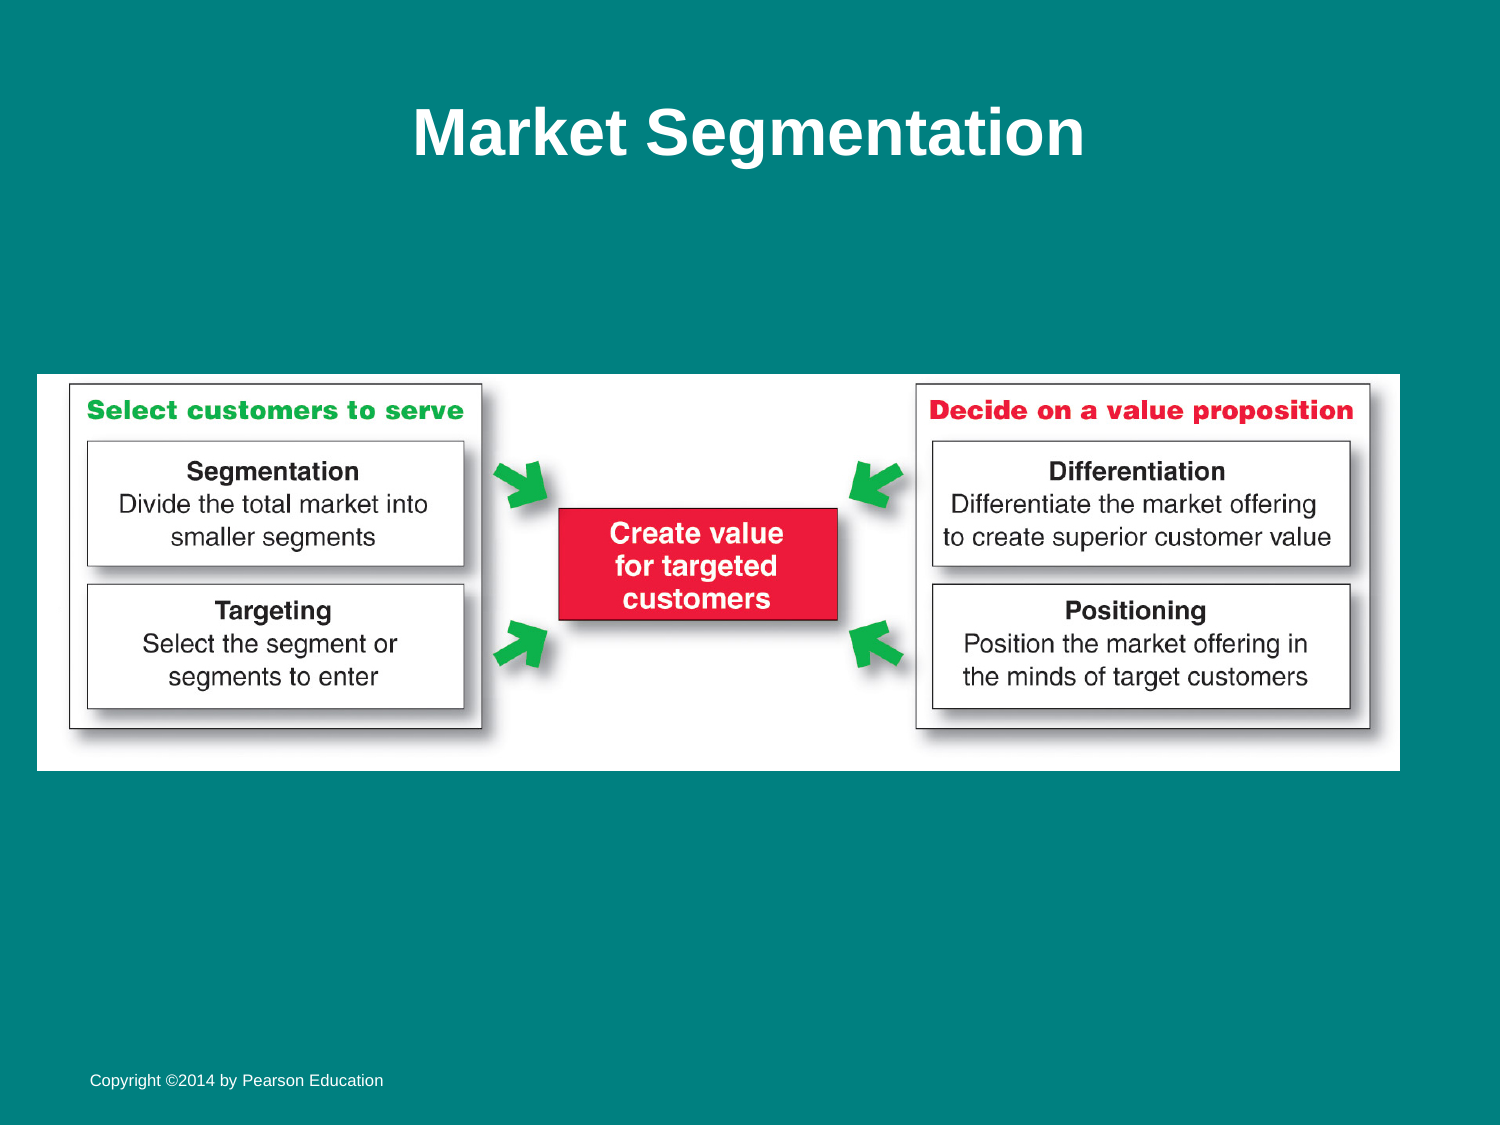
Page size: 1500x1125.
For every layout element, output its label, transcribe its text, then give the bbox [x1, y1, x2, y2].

text_box Copyright ©2014 by Pearson Education [74, 1062, 825, 1098]
picture [37, 374, 1401, 772]
title Market Segmentation [112, 37, 1388, 226]
